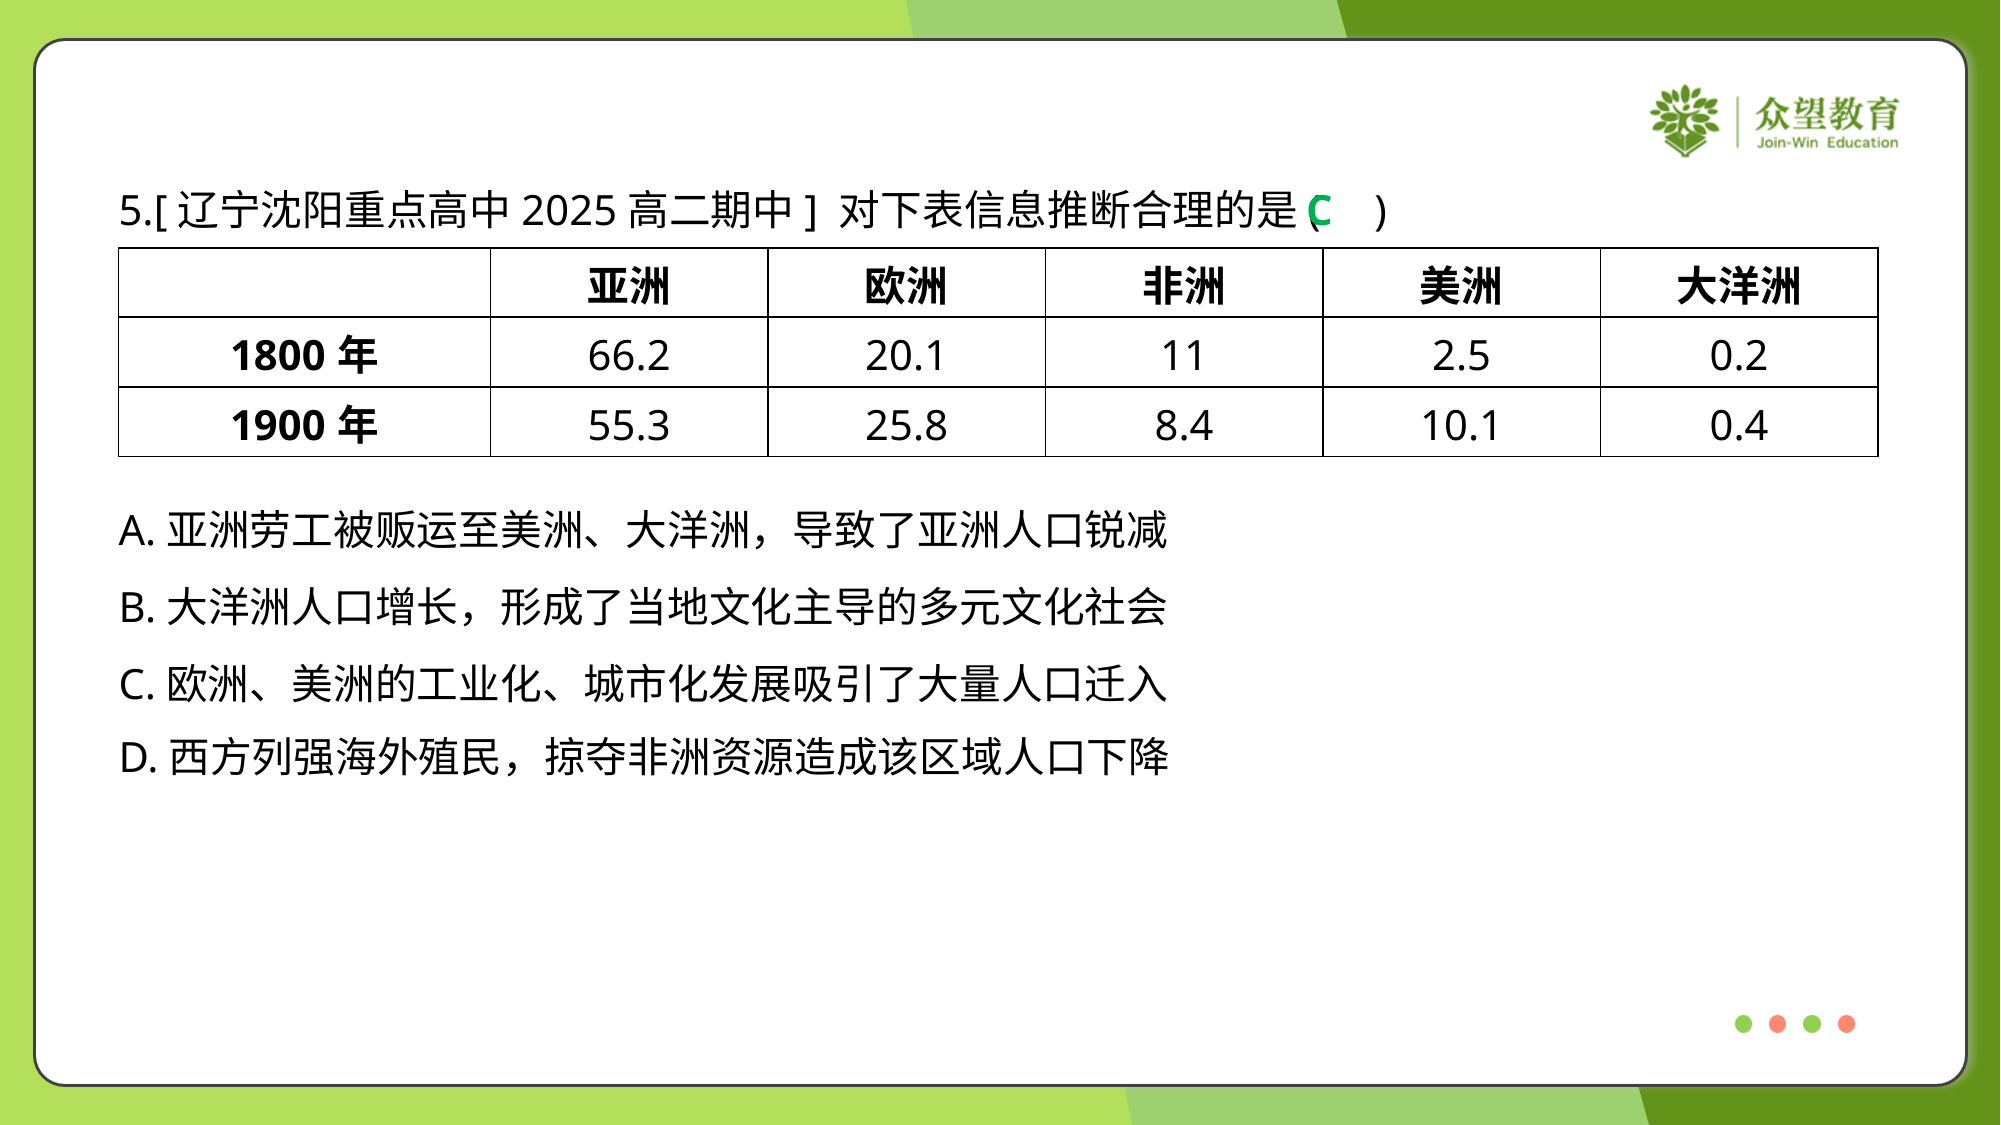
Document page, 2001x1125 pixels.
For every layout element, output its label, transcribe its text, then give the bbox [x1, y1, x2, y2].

table_cell 25.8 [769, 388, 1045, 456]
text_box A.亚洲劳工被贩运至美洲、大洋洲，导致了亚洲人口锐减 B.大洋洲人口增长，形成了当地文化主导的多元文化社会 C.欧洲、美洲的工业化、城市化发展吸引了大量人口迁入 D.西方列强海外殖民，掠夺非洲资源造成该区域人口下降 [118, 479, 1883, 774]
table_cell 66.2 [491, 318, 767, 386]
text_box 5.[辽宁沈阳重点高中2025高二期中] 对下表信息推断合理的是( ) [1349, 158, 1883, 226]
table_cell 2.5 [1324, 318, 1600, 386]
table_header 大洋洲 [1601, 249, 1877, 316]
table_cell 1800年 [119, 318, 490, 386]
table_header [119, 249, 490, 316]
table_cell 55.3 [491, 388, 767, 456]
text_box C [1290, 158, 1349, 226]
table_cell 0.4 [1601, 388, 1877, 456]
text_box 5.[辽宁沈阳重点高中2025高二期中] 对下表信息推断合理的是( ) [118, 158, 1290, 226]
table_cell 8.4 [1046, 388, 1322, 456]
table_header 亚洲 [491, 249, 767, 316]
table_cell 11 [1046, 318, 1322, 386]
table_header 非洲 [1046, 249, 1322, 316]
table_header 欧洲 [769, 249, 1045, 316]
table_cell 10.1 [1324, 388, 1600, 456]
table_cell 20.1 [769, 318, 1045, 386]
table_header 美洲 [1324, 249, 1600, 316]
picture [0, 0, 2000, 1125]
table_cell 0.2 [1601, 318, 1877, 386]
table_cell 1900年 [119, 388, 490, 456]
